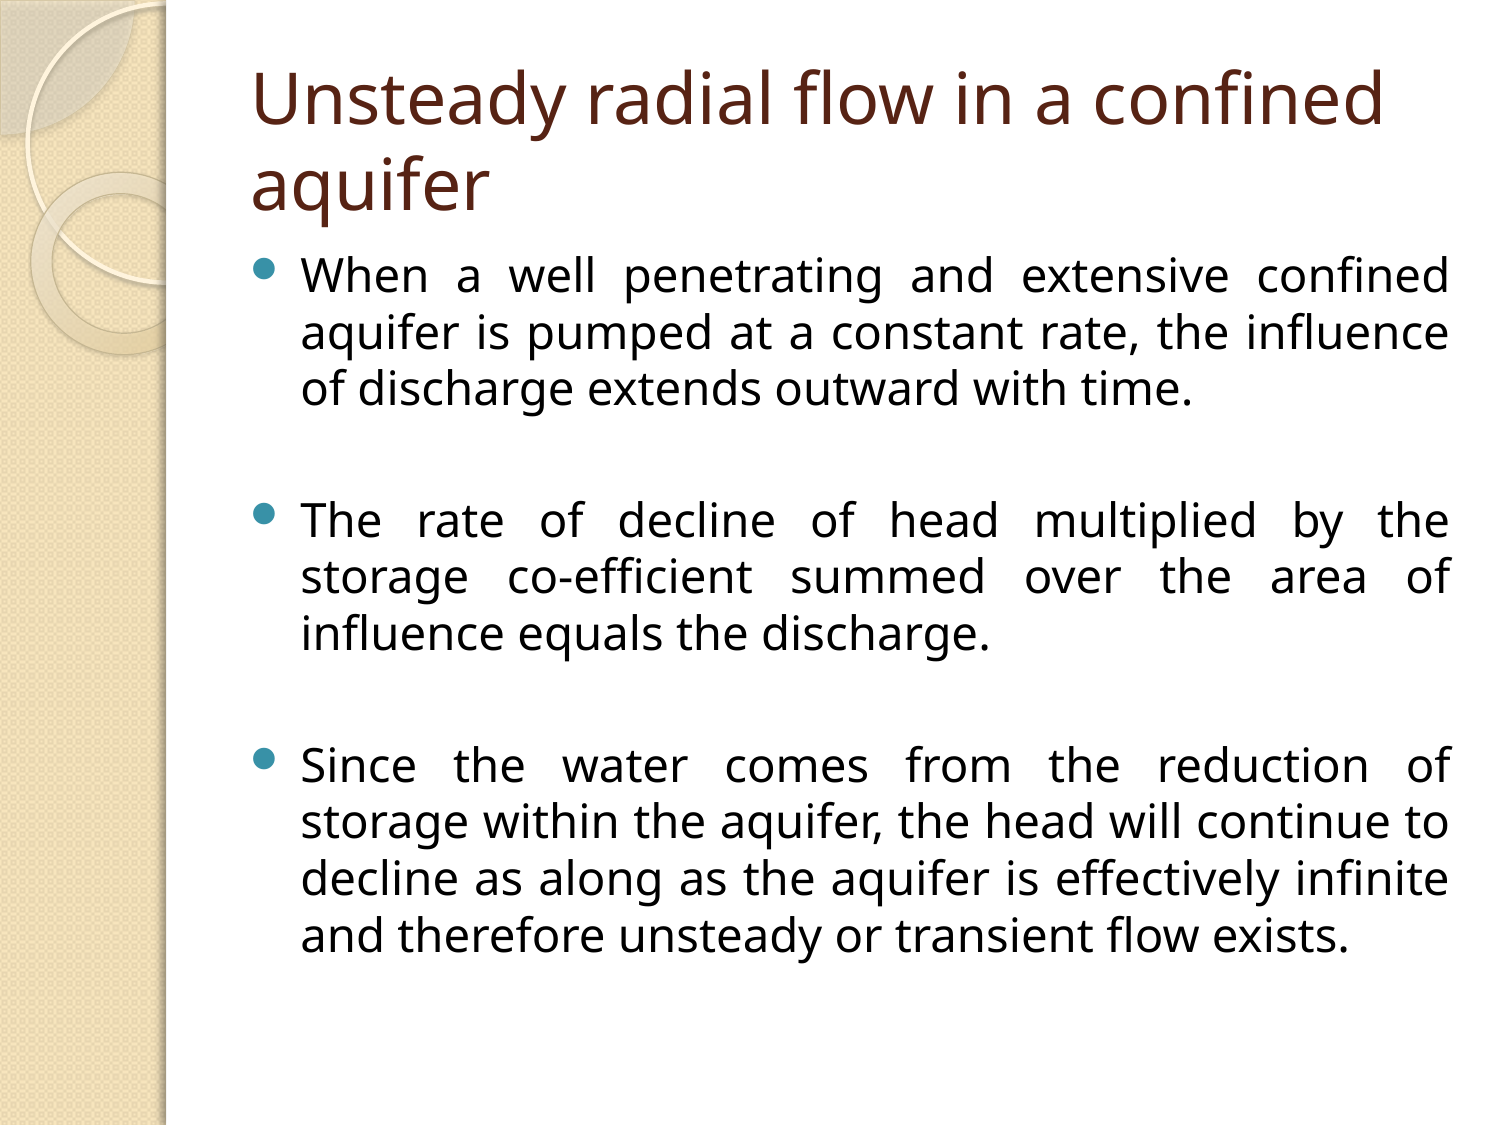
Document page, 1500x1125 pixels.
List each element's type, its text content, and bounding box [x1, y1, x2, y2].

list When a well penetrating and extensive confined aquifer is pumped at a constant rate, the influence of discharge extends outward with time. The rate of decline of head multiplied by the storage co-efficient summed over the area of influence equals the discharge. Since the water comes from the reduction of storage within the aquifer, the head will continue to decline as along as the aquifer is effectively infinite and therefore unsteady or transient flow exists. [235, 237, 1466, 1025]
title Unsteady radial flow in a confined aquifer [235, 45, 1466, 233]
